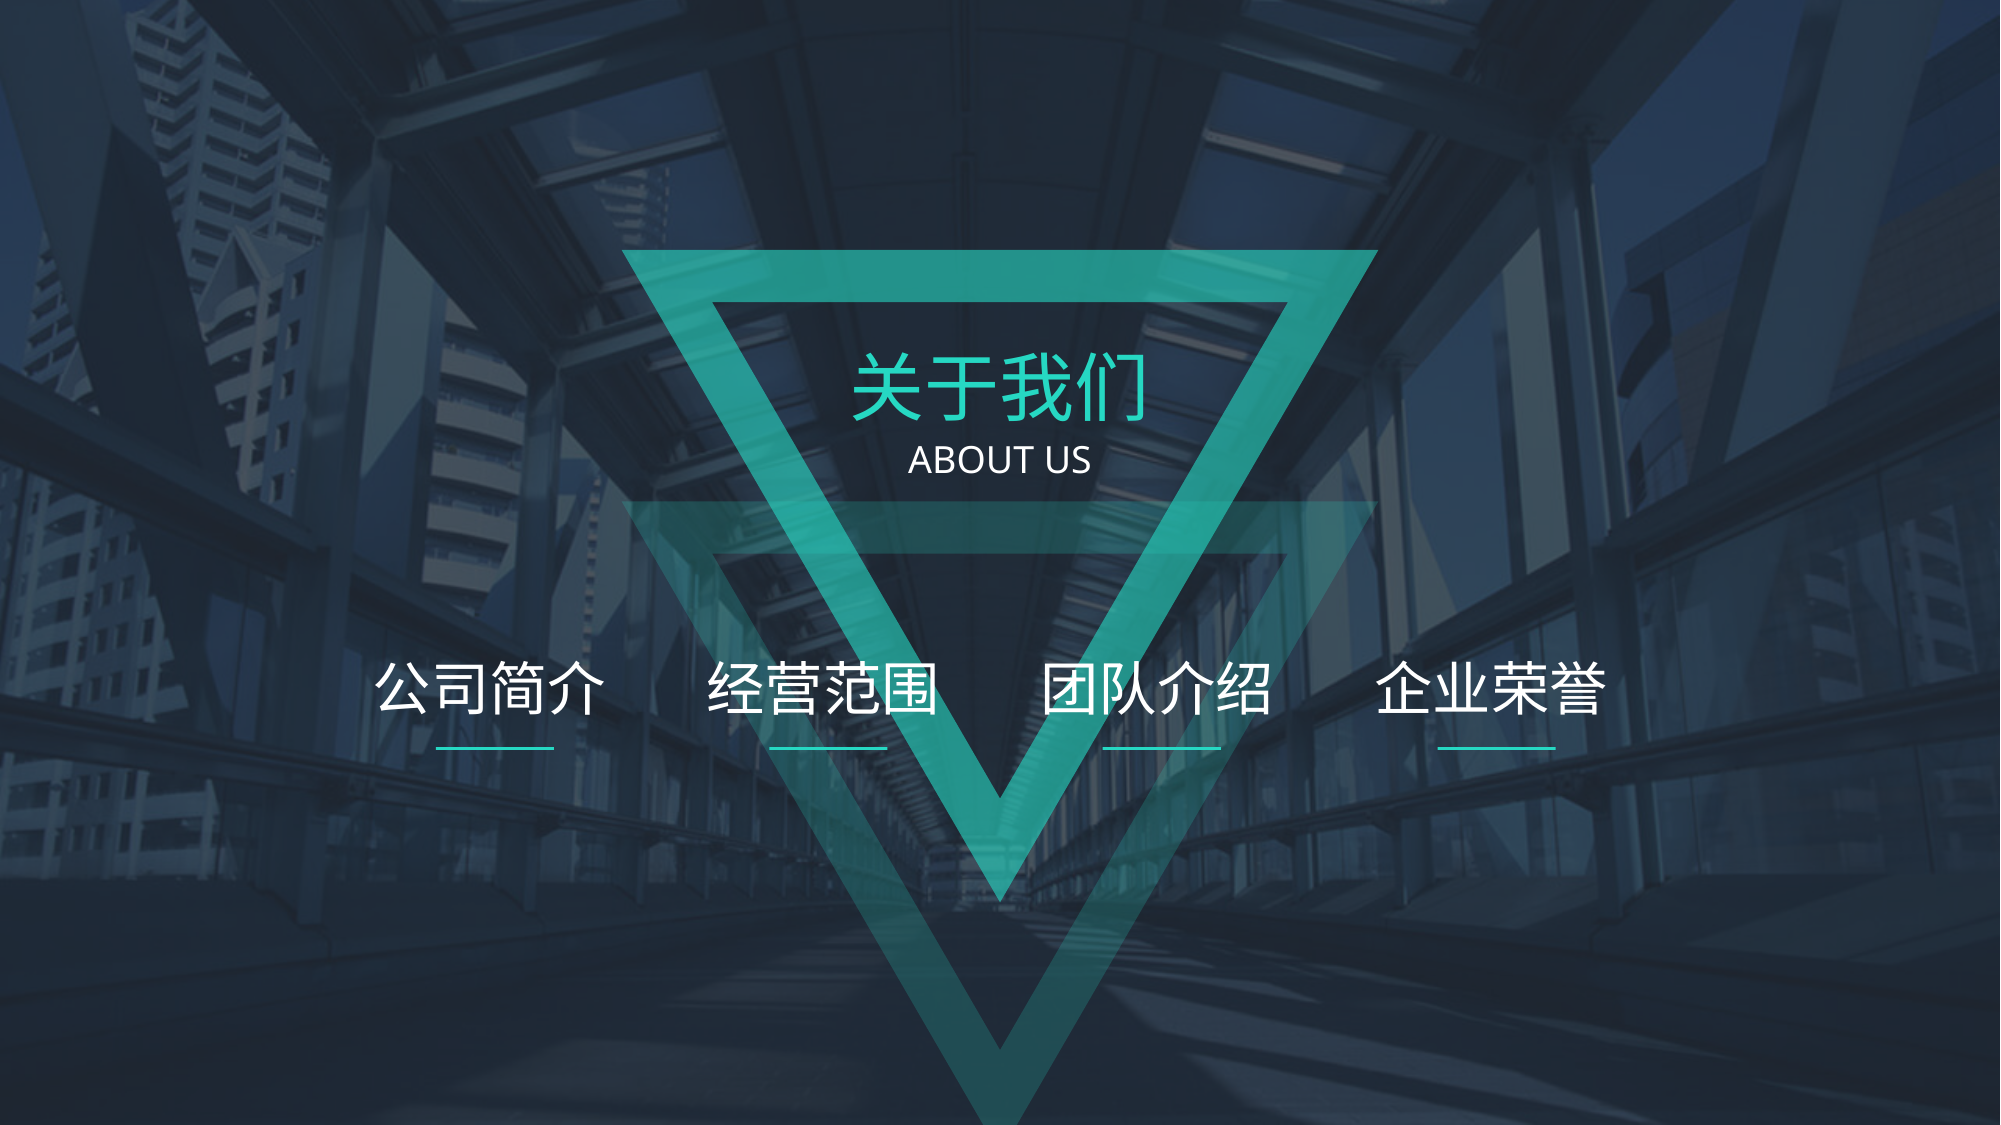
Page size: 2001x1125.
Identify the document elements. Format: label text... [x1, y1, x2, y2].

list 公司简介 [341, 651, 637, 731]
list 团队介绍 [1009, 651, 1305, 731]
list 关于我们 [793, 342, 1207, 432]
list ABOUT US [791, 432, 1209, 489]
list 经营范围 [675, 651, 971, 731]
list 企业荣誉 [1343, 651, 1639, 731]
